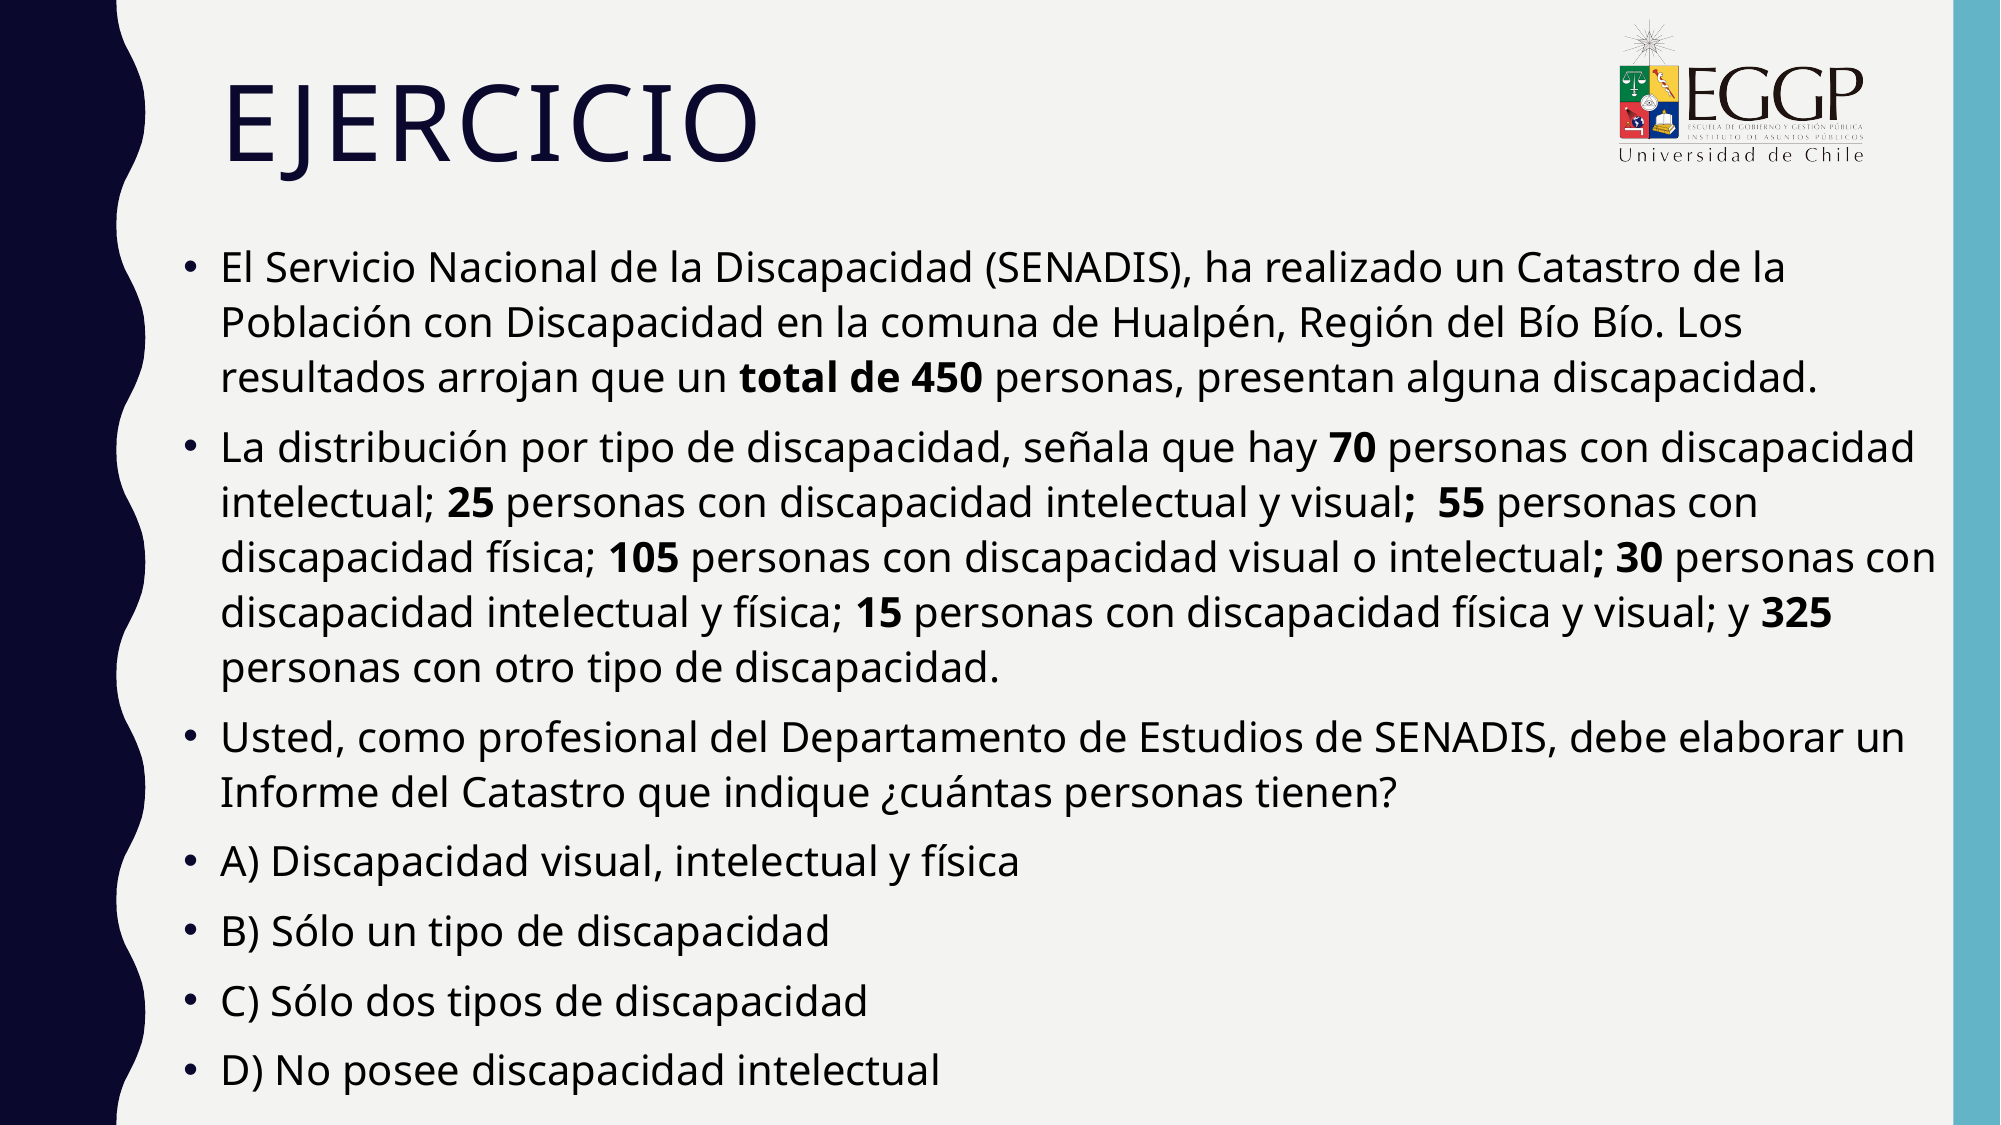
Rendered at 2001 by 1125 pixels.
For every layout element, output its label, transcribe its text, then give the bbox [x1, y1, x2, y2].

picture [1607, 7, 1875, 174]
list El Servicio Nacional de la Discapacidad (SENADIS), ha realizado un Catastro de la Población con Discapacidad en la comuna de Hualpén, Región del Bío Bío. Los resultados arrojan que un total de 450 personas, presentan alguna discapacidad. La distribución por tipo de discapacidad, señala que hay 70 personas con discapacidad intelectual; 25 personas con discapacidad intelectual y visual; 55 personas con discapacidad física; 105 personas con discapacidad visual o intelectual; 30 personas con discapacidad intelectual y física; 15 personas con discapacidad física y visual; y 325 personas con otro tipo de discapacidad. Usted, como profesional del Departamento de Estudios de SENADIS, debe elaborar un Informe del Catastro que indique ¿cuántas personas tienen? A) Discapacidad visual, intelectual y física B) Sólo un tipo de discapacidad C) Sólo dos tipos de discapacidad D) No posee discapacidad intelectual [168, 228, 1964, 1118]
title Ejercicio [205, 62, 1875, 228]
